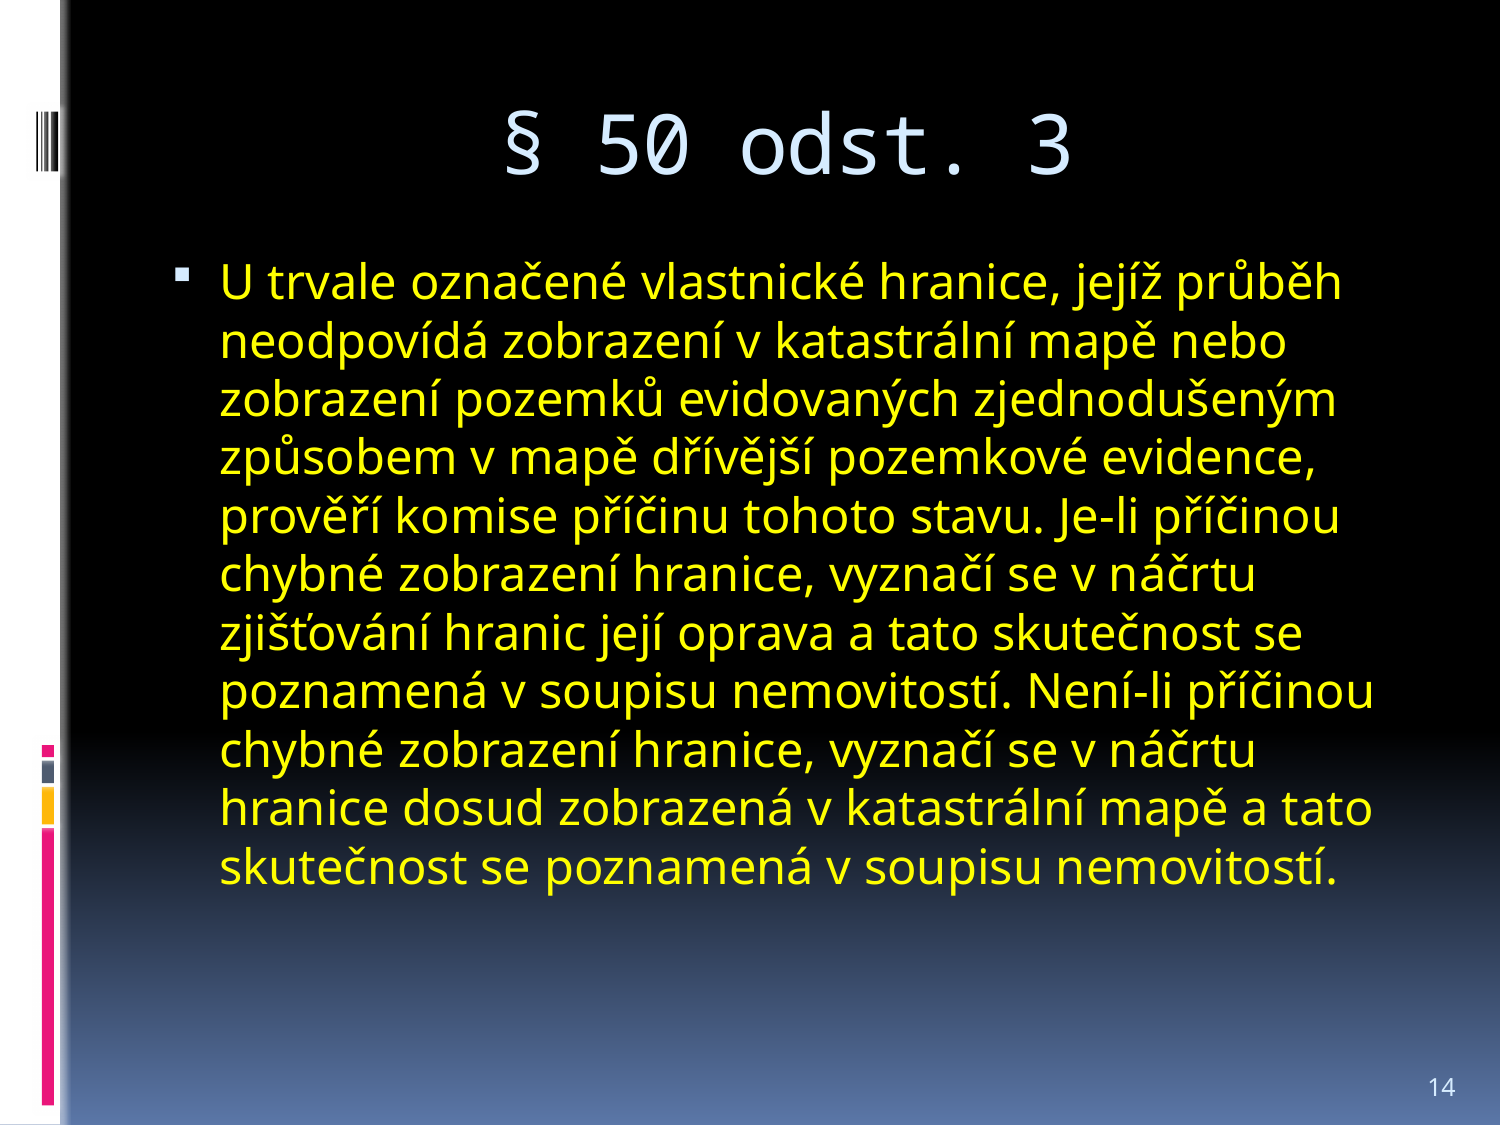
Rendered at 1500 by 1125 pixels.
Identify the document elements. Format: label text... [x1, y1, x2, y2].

slide_number 14 [1412, 1052, 1488, 1113]
list U trvale označené vlastnické hranice, jejíž průběh neodpovídá zobrazení v katastrální mapě nebo zobrazení pozemků evidovaných zjednodušeným způsobem v mapě dřívější pozemkové evidence, prověří komise příčinu tohoto stavu. Je-li příčinou chybné zobrazení hranice, vyznačí se v náčrtu zjišťování hranic její oprava a tato skutečnost se poznamená v soupisu nemovitostí. Není-li příčinou chybné zobrazení hranice, vyznačí se v náčrtu hranice dosud zobrazená v katastrální mapě a tato skutečnost se poznamená v soupisu nemovitostí. [147, 243, 1423, 949]
title § 50 odst. 3 [150, 83, 1425, 234]
